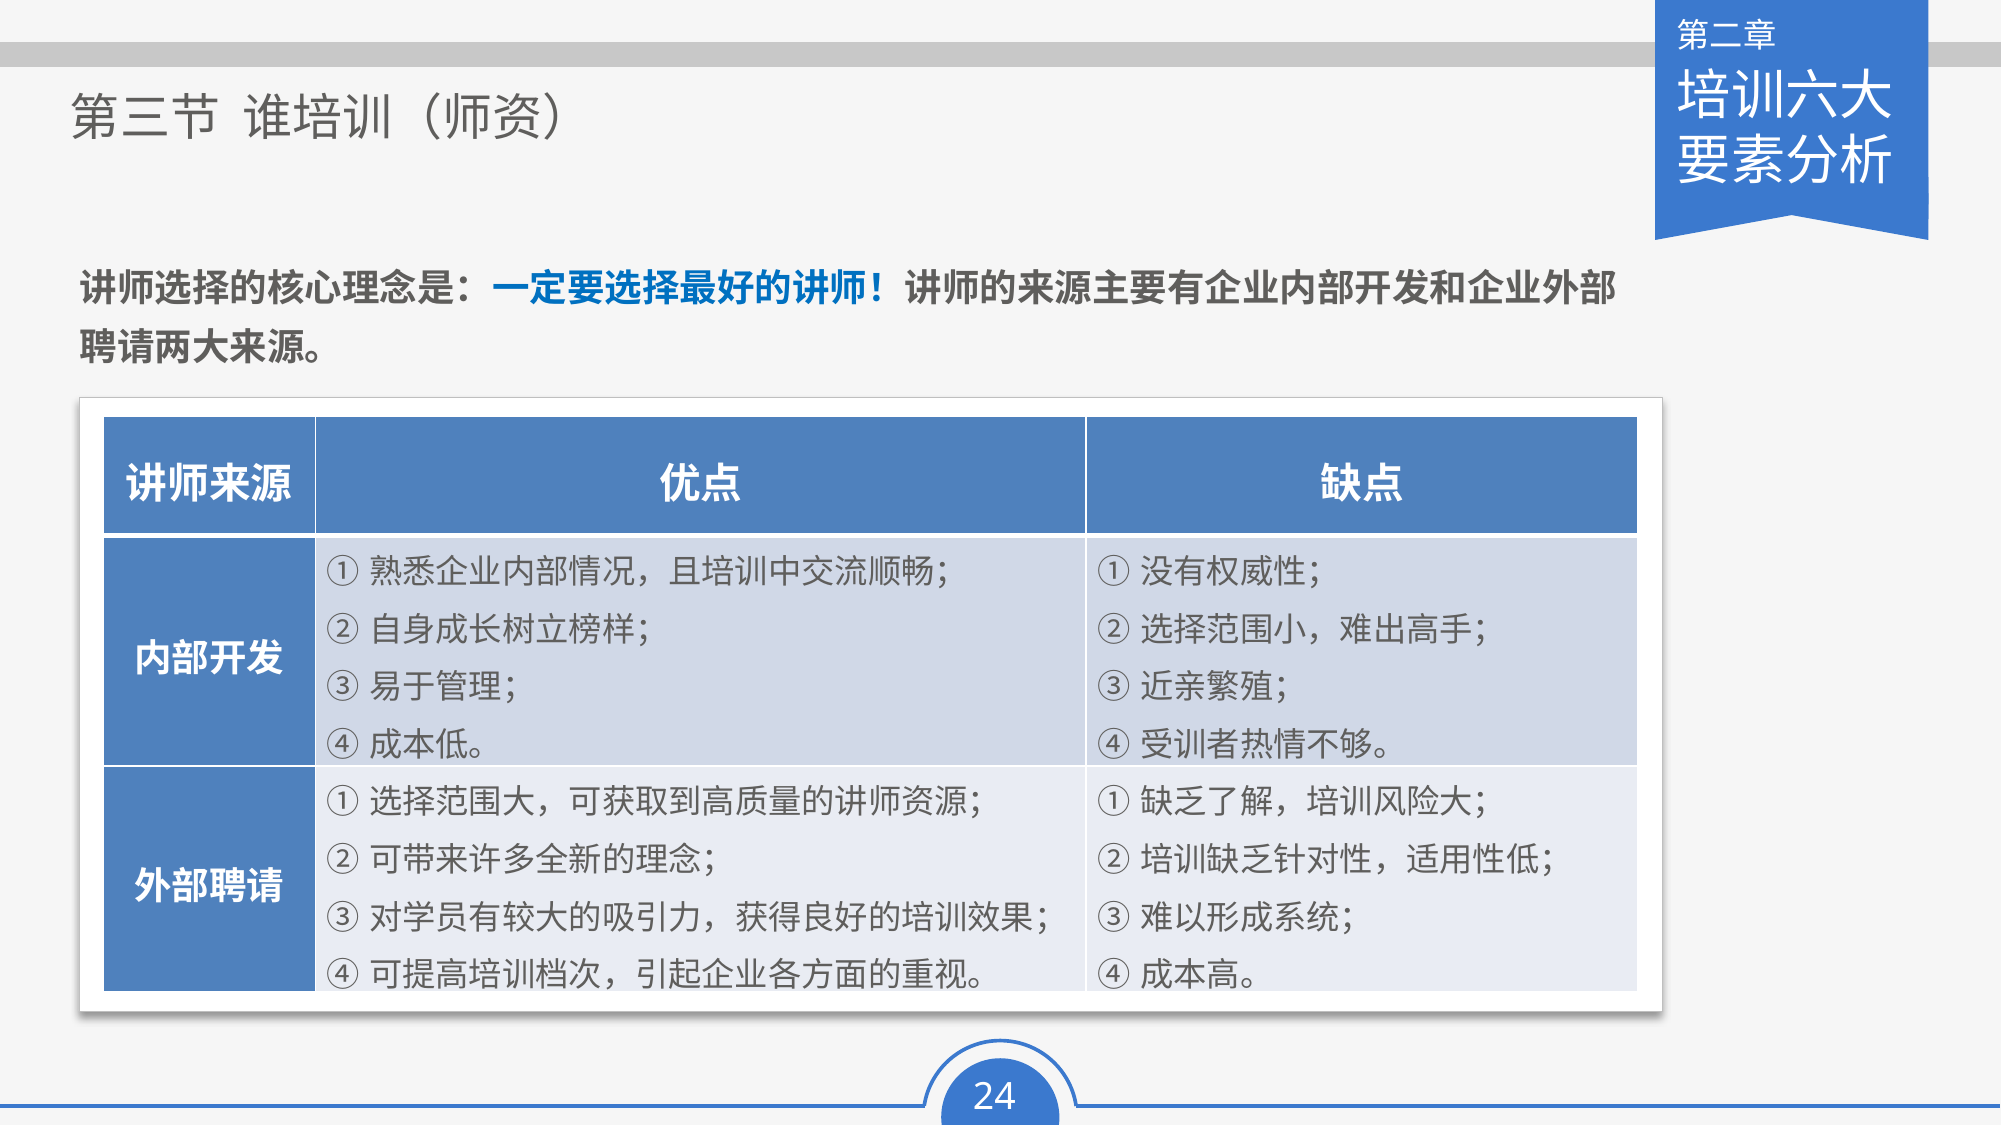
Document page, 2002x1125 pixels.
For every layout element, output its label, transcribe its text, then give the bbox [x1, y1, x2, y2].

table_cell ①没有权威性； ②选择范围小，难出高手； ③近亲繁殖； ④受训者热情不够。 [1087, 538, 1637, 765]
table_cell 内部开发 [104, 538, 315, 765]
text_box [78, 397, 1662, 1012]
text_box 第三节 谁培训（师资） [55, 78, 871, 153]
table_cell 外部聘请 [104, 767, 315, 991]
text_box 讲师选择的核心理念是：一定要选择最好的讲师！讲师的来源主要有企业内部开发和企业外部聘请两大来源。 [64, 243, 1662, 376]
table_cell ①缺乏了解，培训风险大； ②培训缺乏针对性，适用性低； ③难以形成系统； ④成本高。 [1087, 767, 1637, 991]
table_header 缺点 [1087, 417, 1637, 533]
table_header 讲师来源 [104, 417, 315, 533]
table_cell ①选择范围大，可获取到高质量的讲师资源； ②可带来许多全新的理念； ③对学员有较大的吸引力，获得良好的培训效果； ④可提高培训档次，引起企业各方面的重视。 [316, 767, 1085, 991]
table_header 优点 [316, 417, 1085, 533]
table_cell ①熟悉企业内部情况，且培训中交流顺畅； ②自身成长树立榜样； ③易于管理； ④成本低。 [316, 538, 1085, 765]
